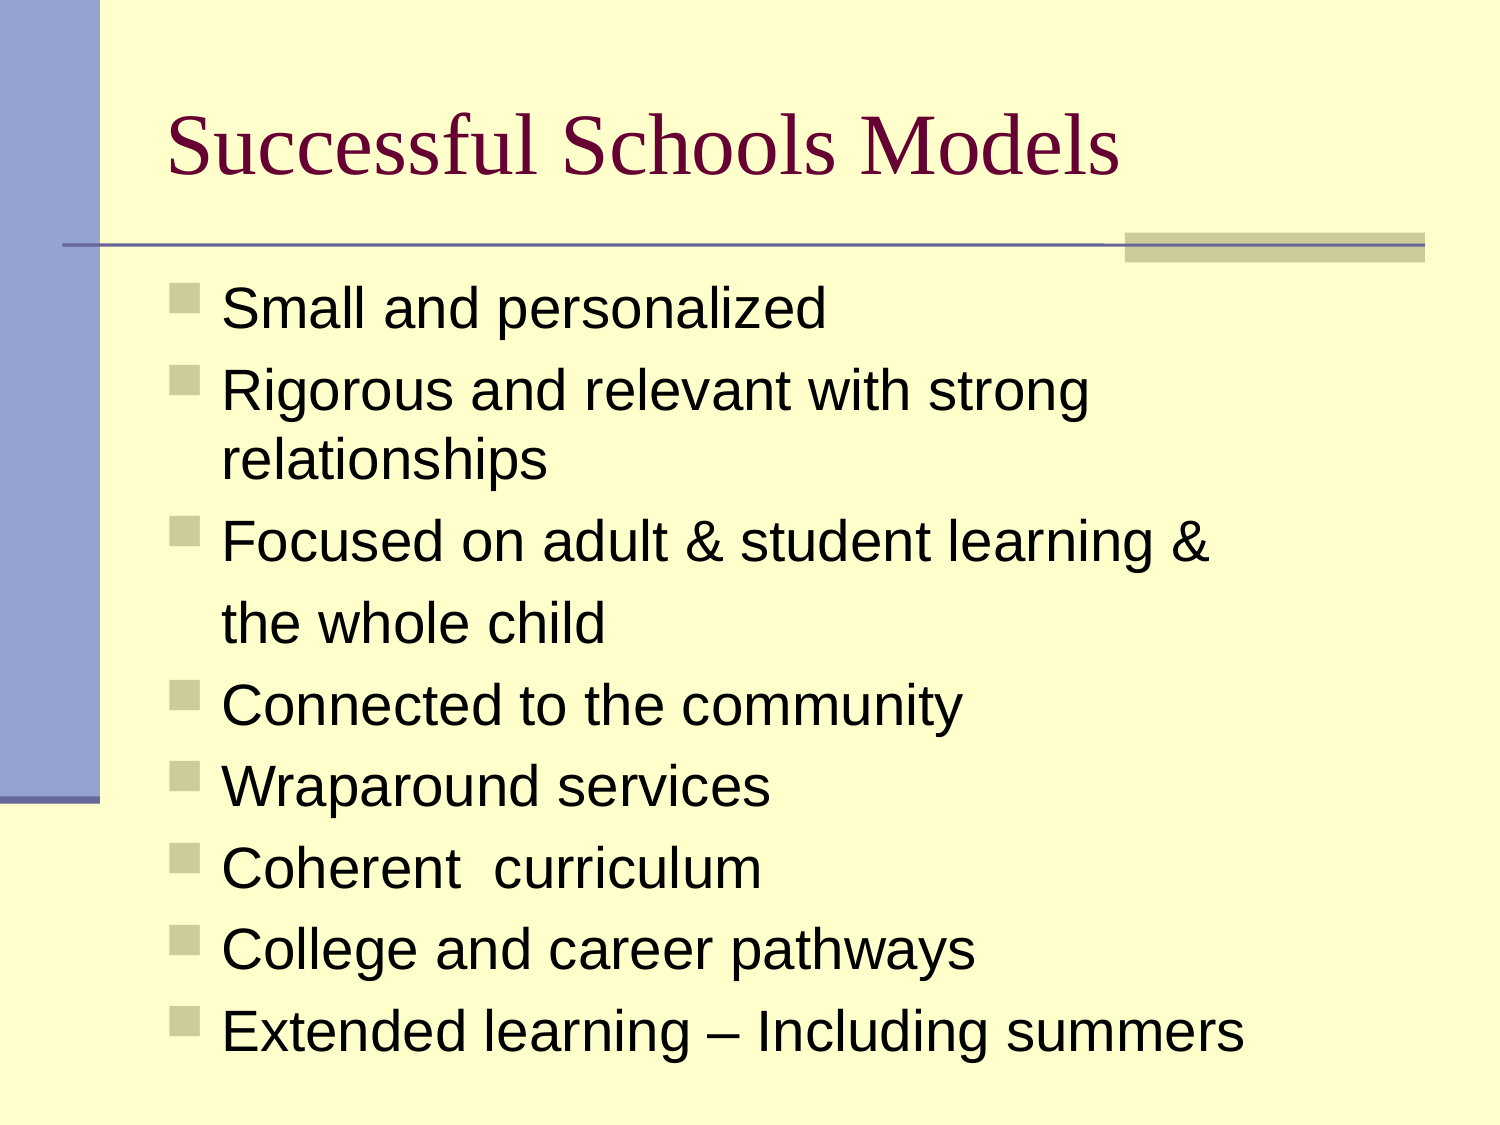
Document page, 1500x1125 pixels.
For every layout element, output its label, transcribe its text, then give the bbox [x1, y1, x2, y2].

list Small and personalized Rigorous and relevant with strong relationships Focused on adult & student learning & the whole child Connected to the community Wraparound services Coherent curriculum College and career pathways Extended learning – Including summers [149, 262, 1426, 1006]
title Successful Schools Models [149, 45, 1426, 234]
